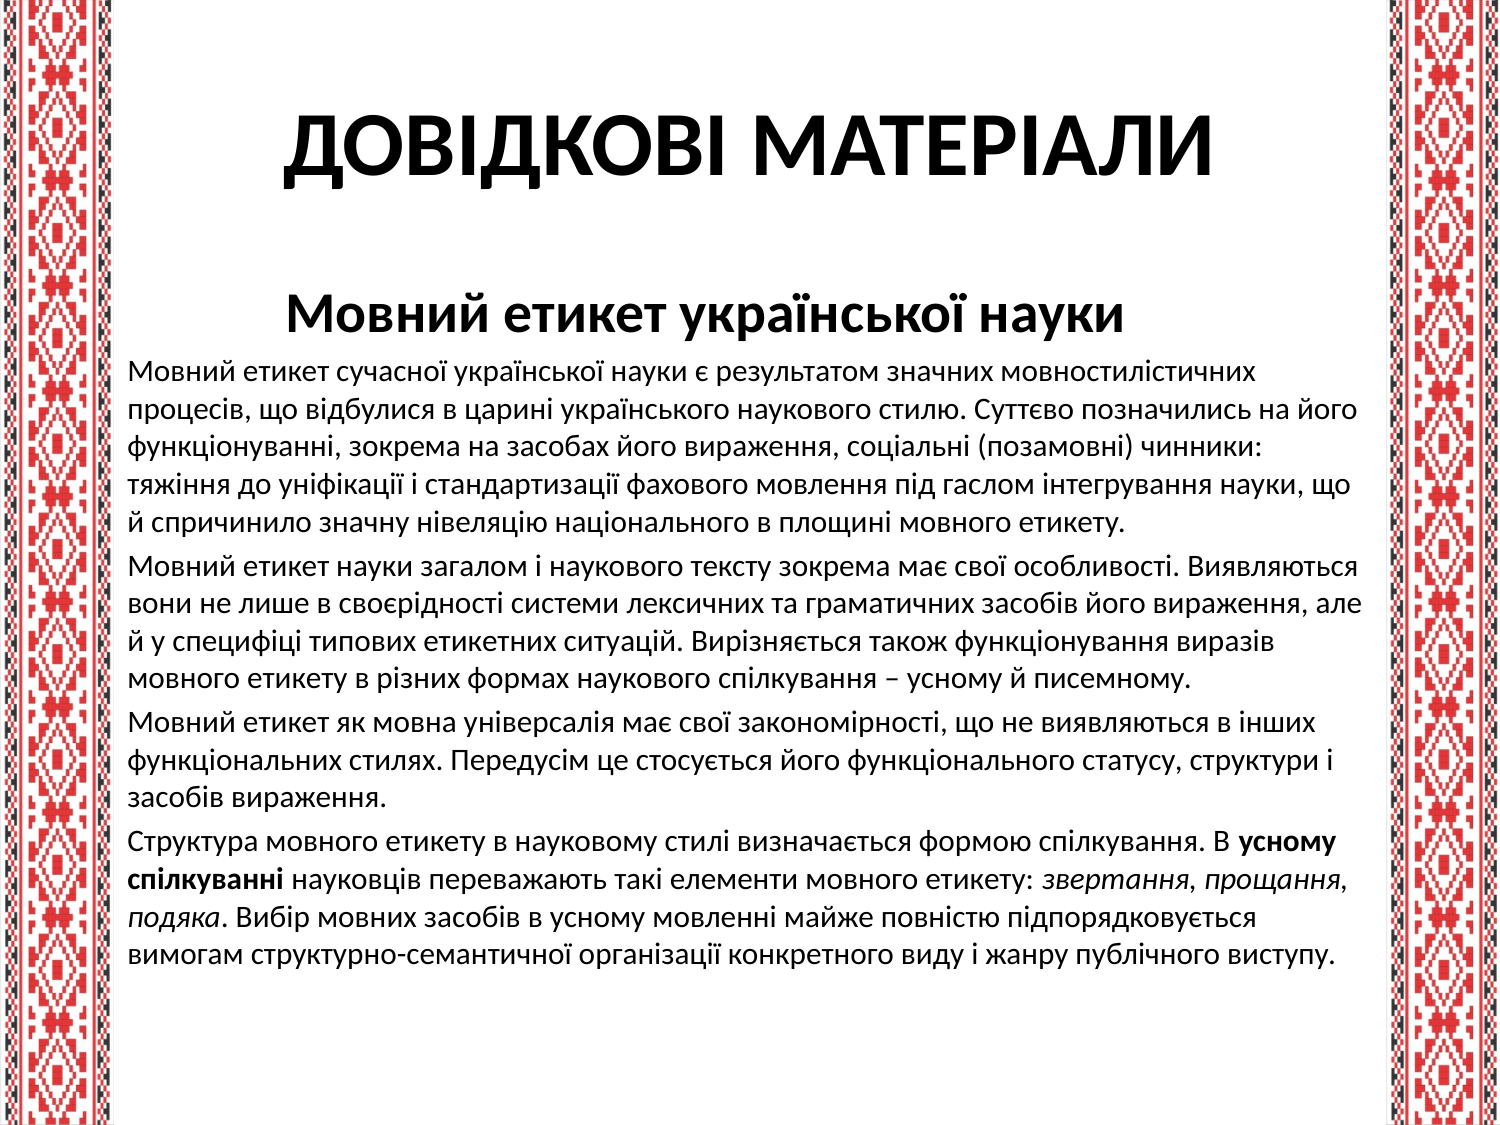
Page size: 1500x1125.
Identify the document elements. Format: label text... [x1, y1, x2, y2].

list Мовний етикет української науки Мовний етикет сучасної української науки є результатом значних мовностилістичних процесів, що відбулися в царині українського наукового стилю. Суттєво позначились на його функціонуванні, зокрема на засобах його вираження, соціальні (позамовні) чинники: тяжіння до уніфікації і стандартизації фахового мовлення під гаслом інтегрування науки, що й спричинило значну нівеляцію національного в площині мовного етикету. Мовний етикет науки загалом і наукового тексту зокрема має свої особливості. Виявляються вони не лише в своєрідності системи лексичних та граматичних засобів його вираження, але й у специфіці типових етикетних ситуацій. Вирізняється також функціонування виразів мовного етикету в різних формах наукового спілкування – усному й писемному. Мовний етикет як мовна універсалія має свої закономірності, що не виявляються в інших функціональних стилях. Передусім це стосується його функціонального статусу, структури і засобів вираження. Структура мовного етикету в науковому стилі визначається формою спілкування. В усному спілкуванні науковців переважають такі елементи мовного етикету: звертання, прощання, подяка. Вибір мовних засобів в усному мовленні майже повністю підпорядковується вимогам структурно-семантичної організації конкретного виду і жанру публічного виступу. [114, 267, 1386, 1010]
picture [0, 1, 620, 1124]
picture [880, 1, 1500, 1124]
title ДОВІДКОВІ МАТЕРІАЛИ [114, 45, 1386, 233]
